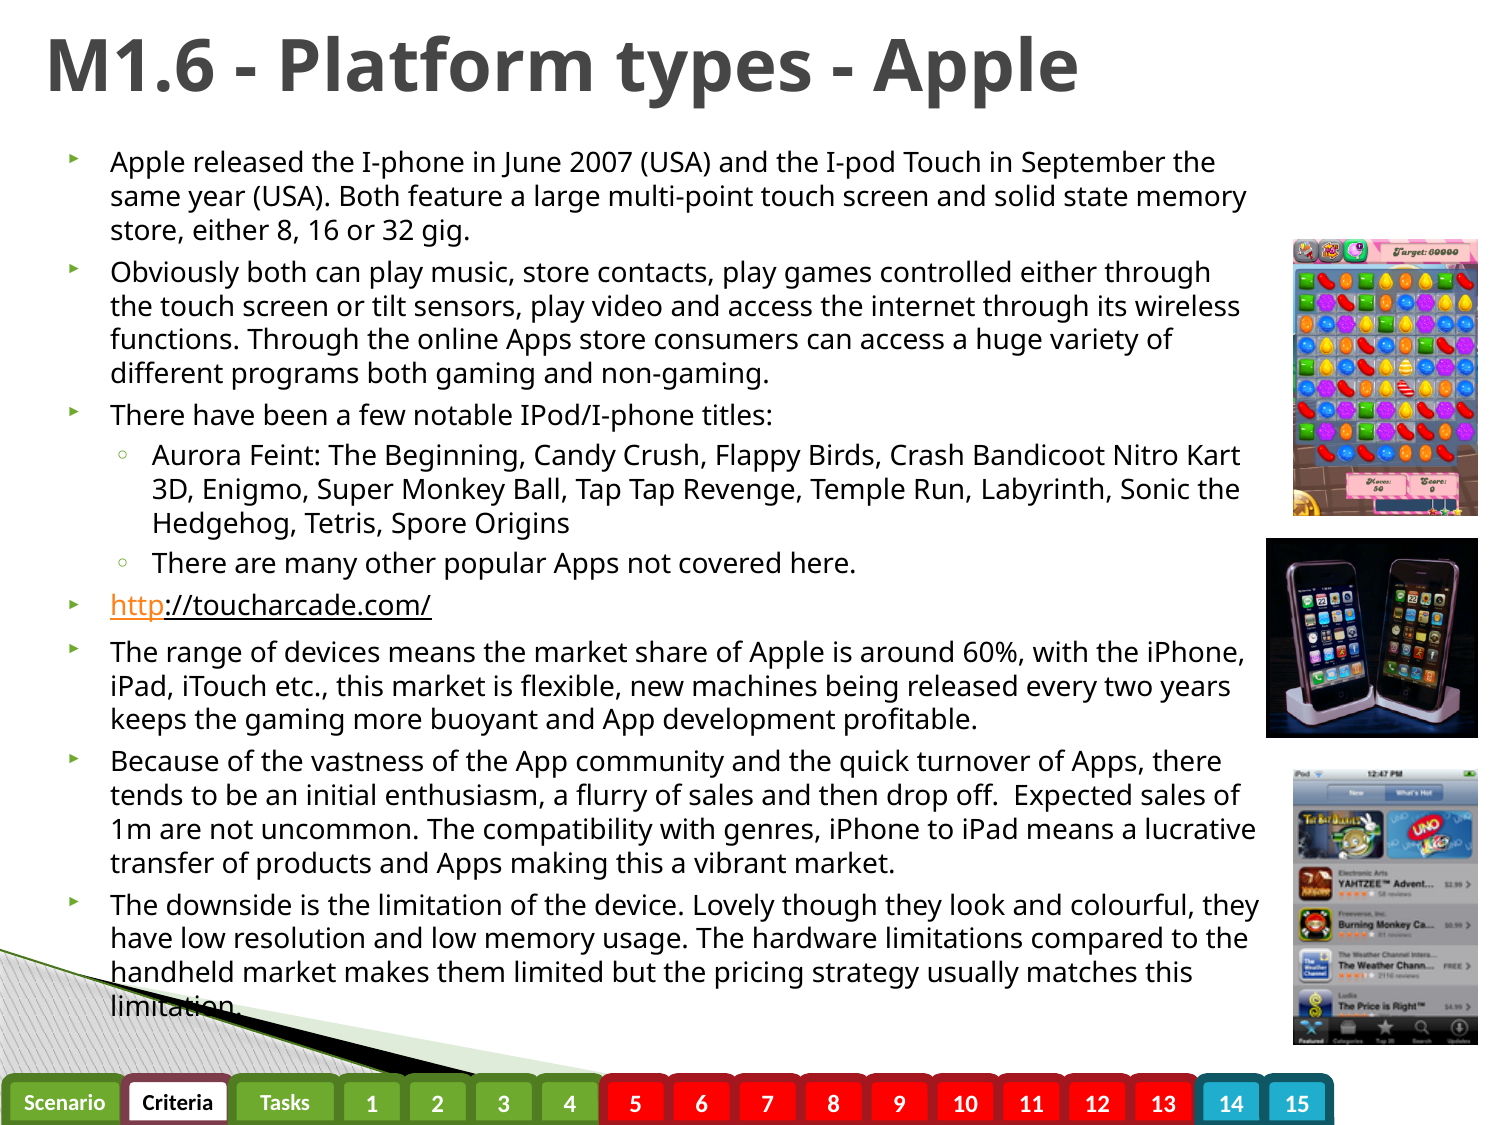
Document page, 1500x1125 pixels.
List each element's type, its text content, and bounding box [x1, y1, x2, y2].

picture [1293, 239, 1478, 516]
list Apple released the I-phone in June 2007 (USA) and the I-pod Touch in September the same year (USA). Both feature a large multi-point touch screen and solid state memory store, either 8, 16 or 32 gig. Obviously both can play music, store contacts, play games controlled either through the touch screen or tilt sensors, play video and access the internet through its wireless functions. Through the online Apps store consumers can access a huge variety of different programs both gaming and non-gaming. There have been a few notable IPod/I-phone titles: Aurora Feint: The Beginning, Candy Crush, Flappy Birds, Crash Bandicoot Nitro Kart 3D, Enigmo, Super Monkey Ball, Tap Tap Revenge, Temple Run, Labyrinth, Sonic the Hedgehog, Tetris, Spore Origins There are many other popular Apps not covered here. http://toucharcade.com/ The range of devices means the market share of Apple is around 60%, with the iPhone, iPad, iTouch etc., this market is flexible, new machines being released every two years keeps the gaming more buoyant and App development profitable. Because of the vastness of the App community and the quick turnover of Apps, there tends to be an initial enthusiasm, a flurry of sales and then drop off. Expected sales of 1m are not uncommon. The compatibility with genres, iPhone to iPad means a lucrative transfer of products and Apps making this a vibrant market. The downside is the limitation of the device. Lovely though they look and colourful, they have low resolution and low memory usage. The hardware limitations compared to the handheld market makes them limited but the pricing strategy usually matches this limitation. [35, 137, 1277, 1020]
title M1.6 - Platform types - Apple [29, 11, 1409, 114]
picture [1265, 538, 1478, 739]
picture [1293, 768, 1478, 1046]
